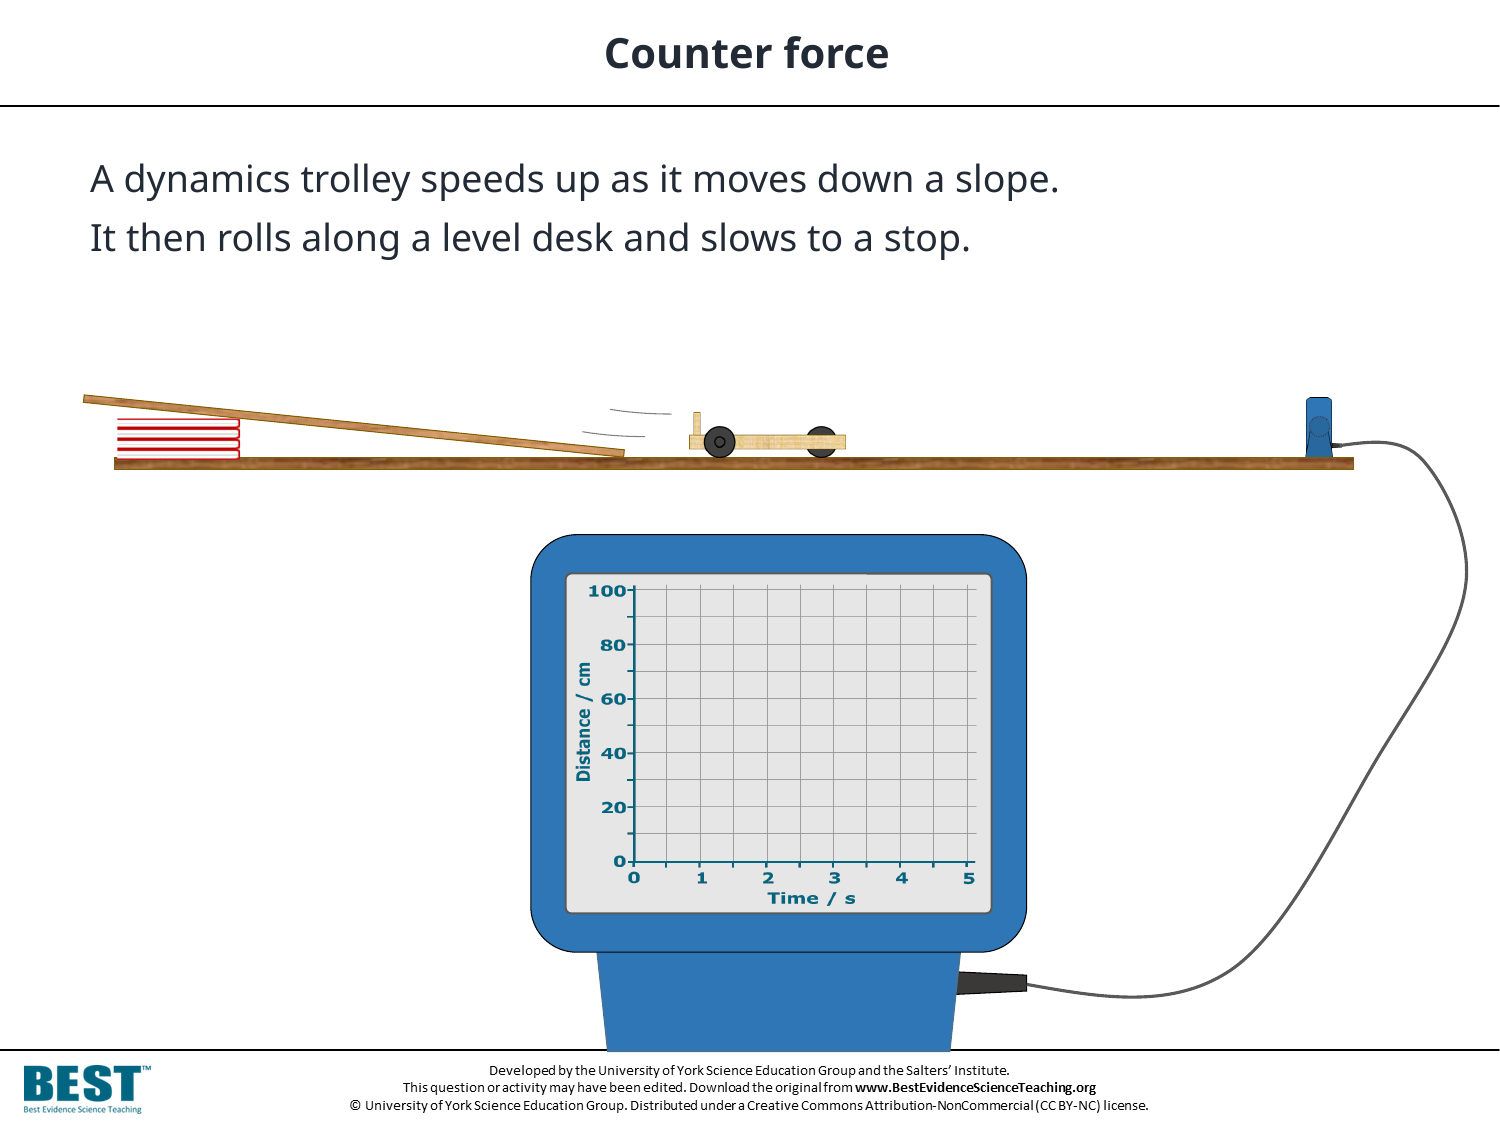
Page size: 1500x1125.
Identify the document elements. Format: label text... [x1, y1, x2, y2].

picture [0, 105, 1500, 1125]
text_box Counter force [23, 4, 1471, 99]
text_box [82, 353, 1467, 1051]
